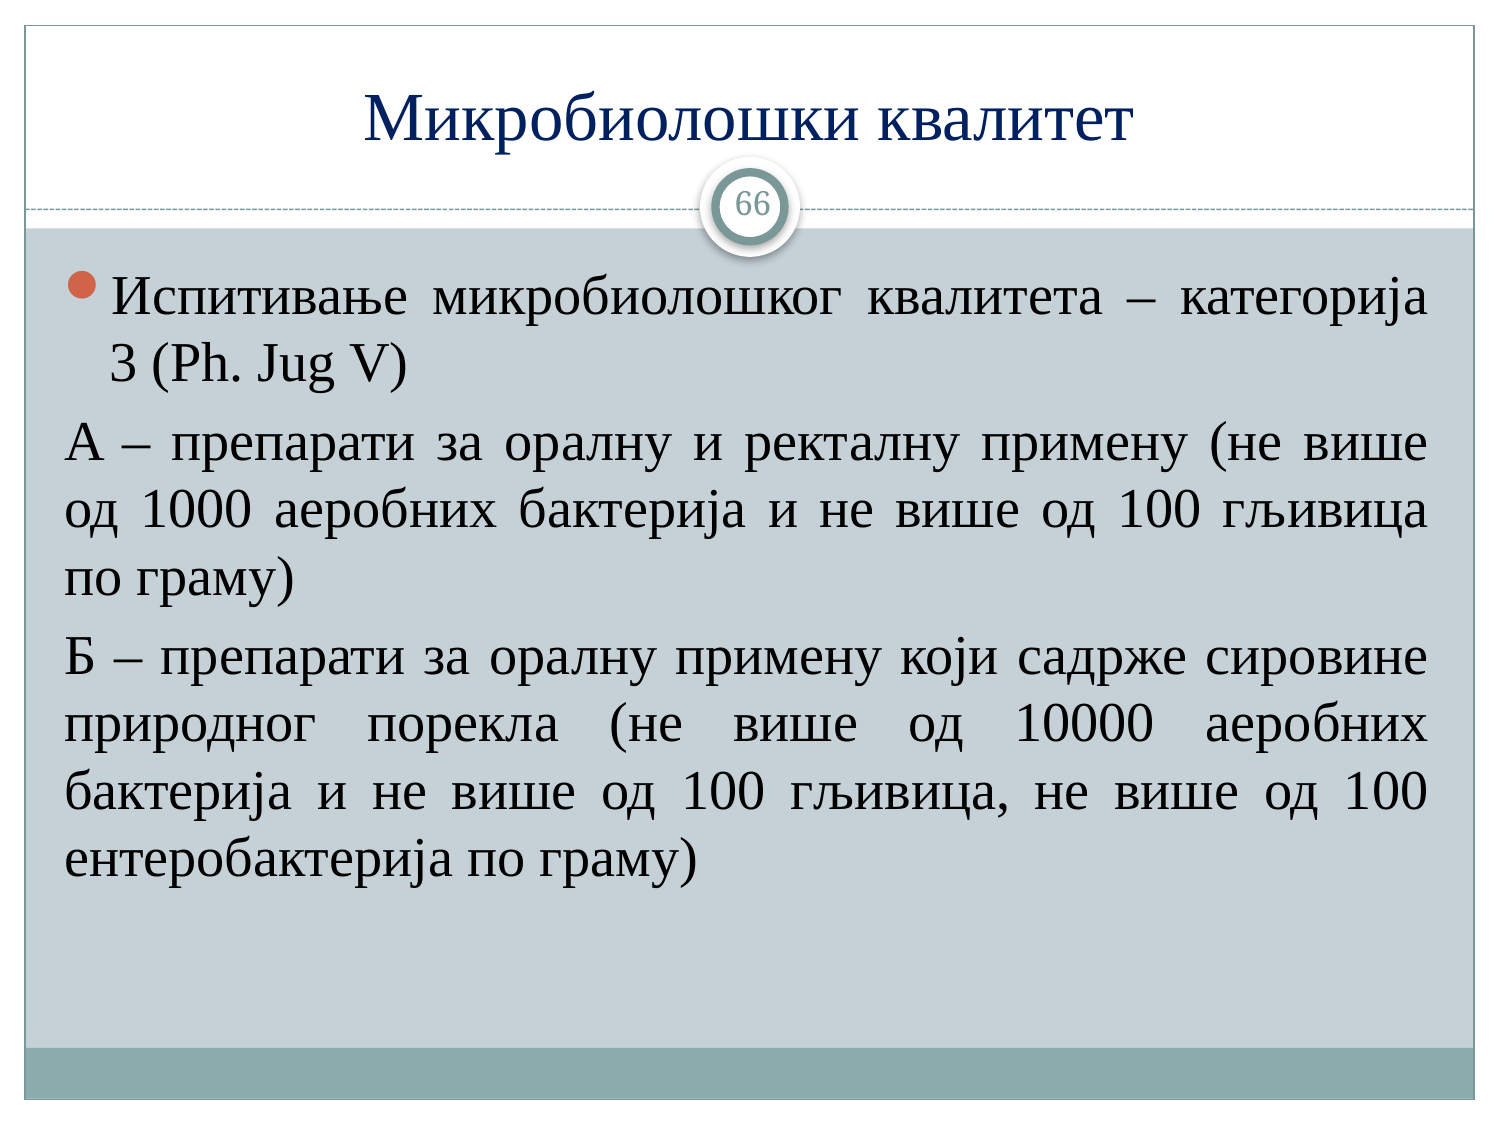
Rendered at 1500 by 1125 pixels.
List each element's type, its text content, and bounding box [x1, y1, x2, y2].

slide_number 66 [715, 168, 791, 241]
list Испитивање микробиолошког квалитета – категорија 3 (Ph. Jug V) A – препарати за оралну и ректалну примену (не више од 1000 аеробних бактерија и не више од 100 гљивица по граму) Б – препарати за оралну примену који садрже сировине природног порекла (не више од 10000 аеробних бактерија и не више од 100 гљивица, не више од 100 ентеробактерија по граму) [49, 250, 1445, 1001]
title Микробиолошки квалитет [49, 37, 1450, 162]
